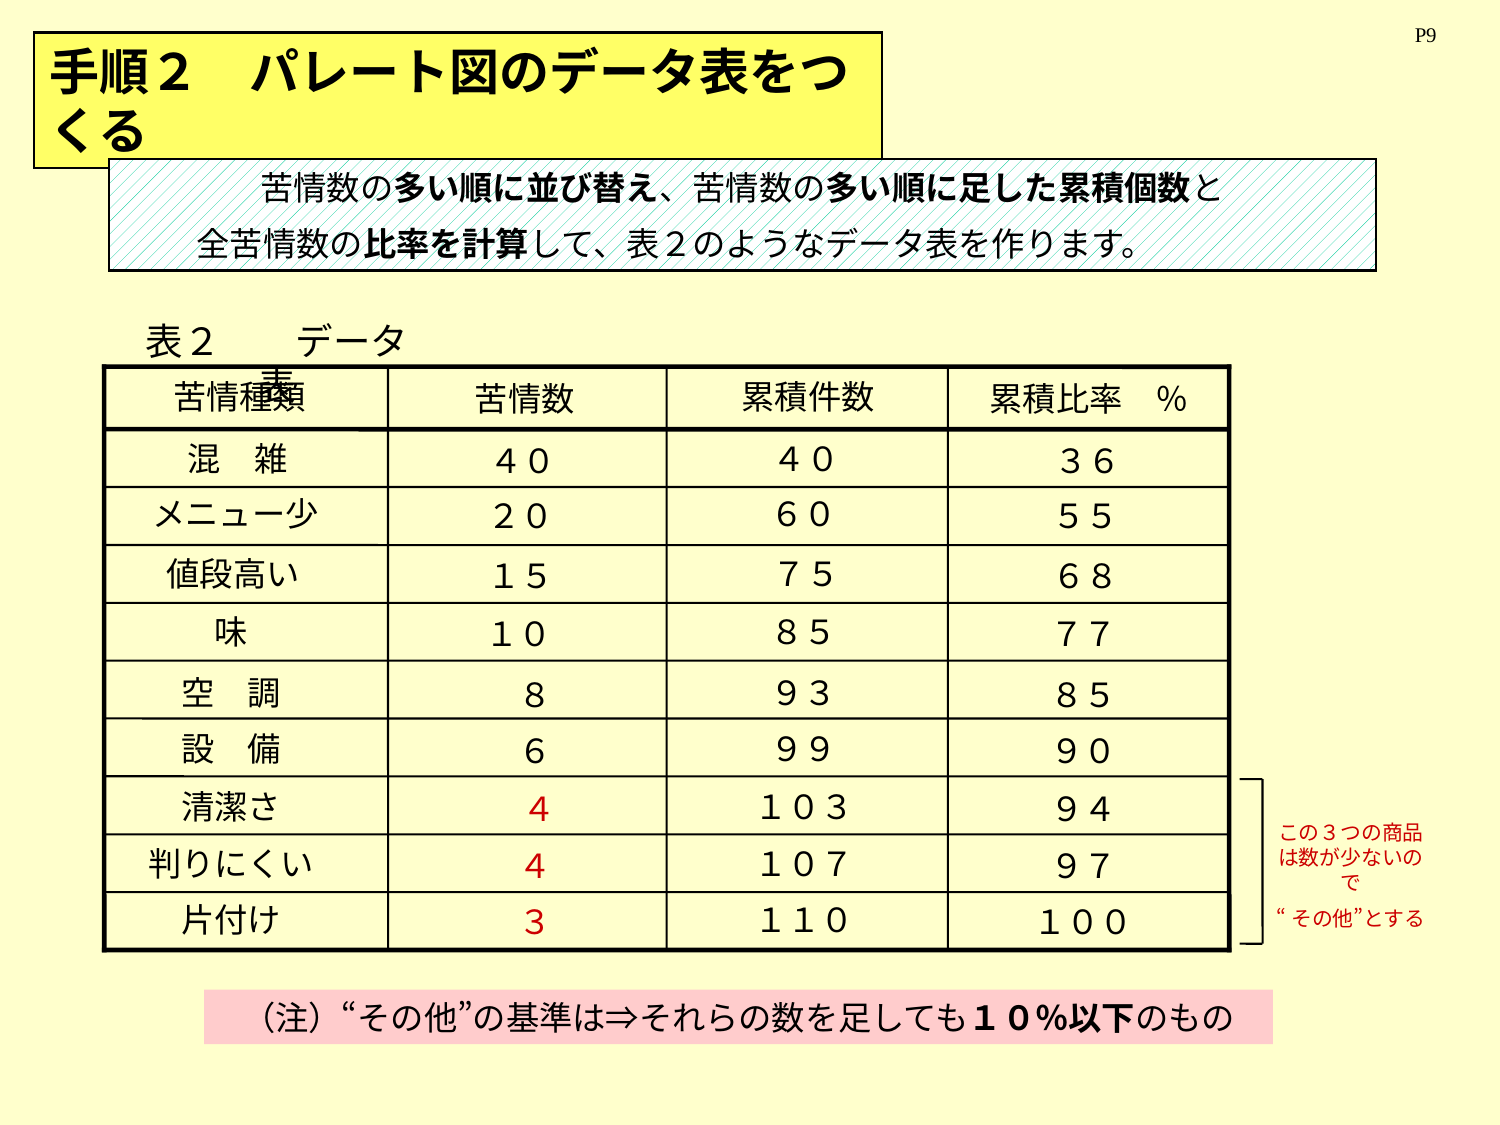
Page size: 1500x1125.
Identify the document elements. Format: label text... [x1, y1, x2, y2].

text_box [103, 310, 1230, 951]
text_box 苦情数の多い順に並び替え、苦情数の多い順に足した累積個数と 全苦情数の比率を計算して、表２のようなデータ表を作ります。 [108, 159, 1377, 271]
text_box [203, 778, 1444, 1045]
text_box P9 [1400, 14, 1472, 54]
text_box 手順２ パレート図のデータ表をつくる [34, 32, 883, 168]
